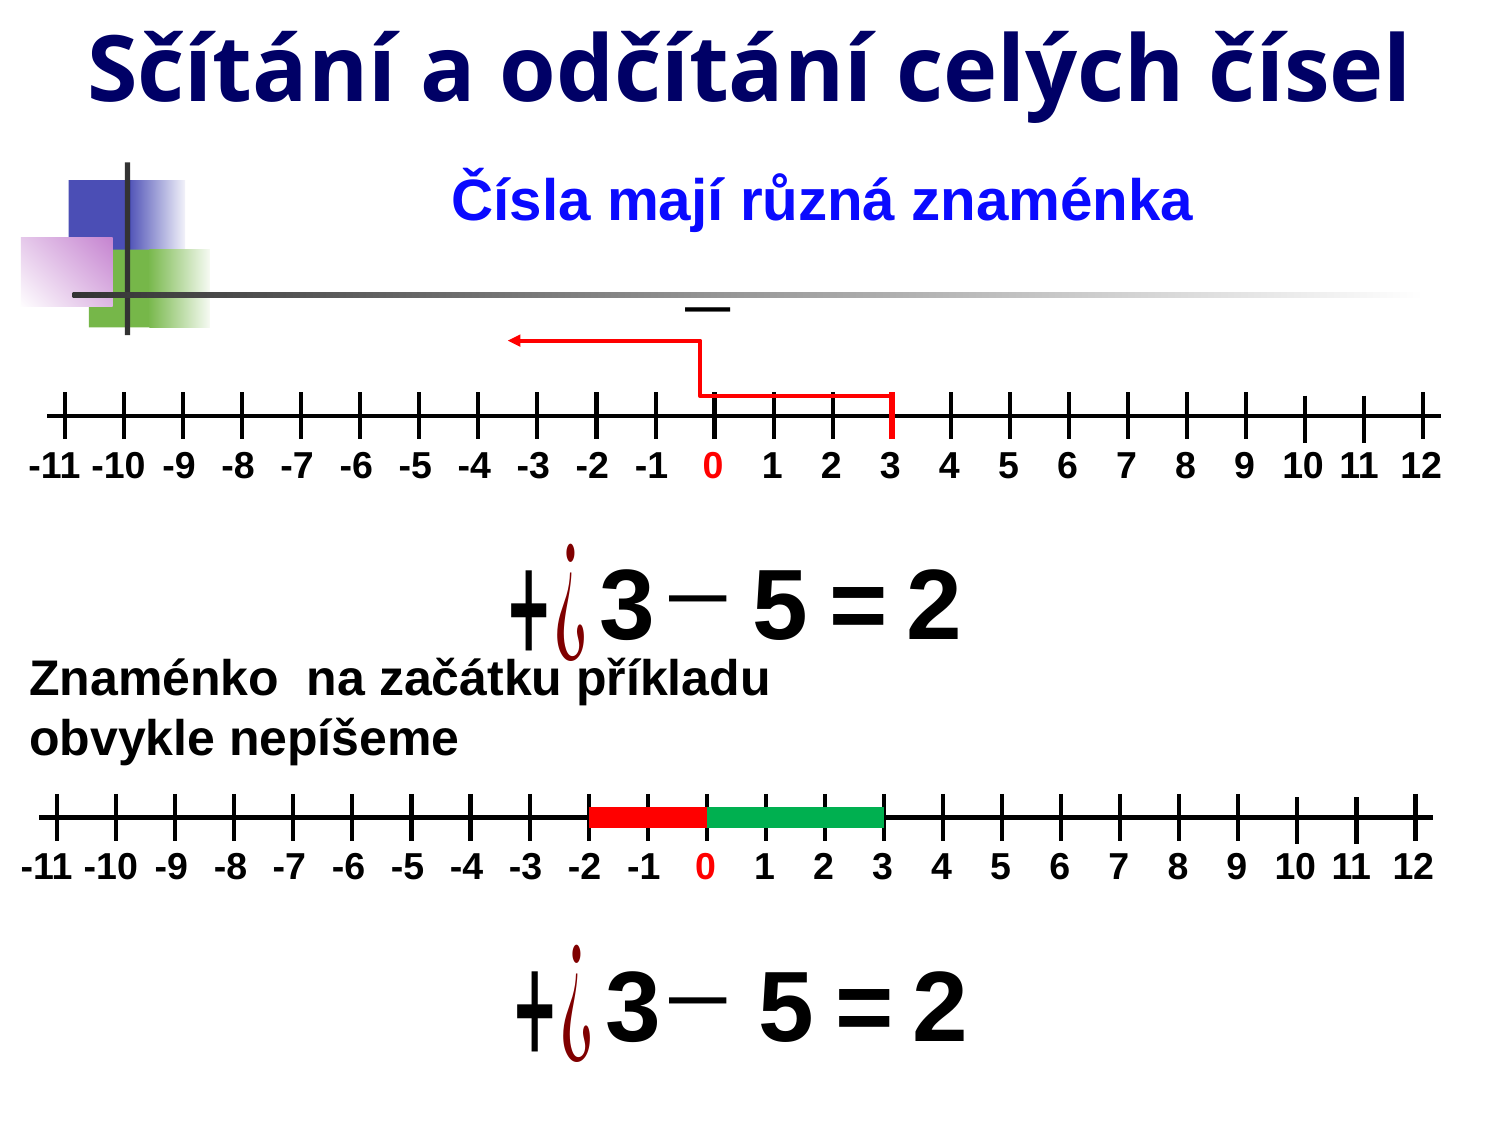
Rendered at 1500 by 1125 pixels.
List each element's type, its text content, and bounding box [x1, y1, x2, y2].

text_box -3 [514, 433, 567, 494]
text_box -6 [336, 433, 390, 494]
text_box -4 [448, 433, 514, 494]
text_box 3 [865, 433, 916, 494]
text_box -1 [629, 433, 691, 494]
title Sčítání a odčítání celých čísel [0, 18, 1500, 128]
text_box -2 [567, 433, 629, 494]
text_box 5 [975, 835, 1027, 895]
text_box -4 [440, 835, 506, 895]
text_box 12 [1385, 433, 1468, 494]
text_box 7 [1093, 835, 1145, 895]
text_box 3 [584, 532, 679, 668]
text_box -11 [13, 433, 103, 494]
text_box -10 [96, 834, 159, 895]
text_box 1 [747, 433, 798, 494]
text_box 0 [684, 835, 732, 895]
text_box 4 [924, 433, 976, 494]
text_box 2 [798, 835, 855, 895]
text_box 9 [1219, 433, 1267, 494]
text_box 6 [1042, 433, 1094, 494]
text_box 4 [916, 835, 968, 895]
text_box 0 [691, 433, 740, 494]
text_box 5 [744, 934, 820, 1069]
text_box -11 [5, 834, 96, 895]
text_box -8 [229, 835, 268, 895]
text_box 9 [1211, 835, 1259, 895]
text_box -8 [237, 433, 275, 494]
text_box 5 [738, 532, 814, 668]
text_box 5 [983, 433, 1035, 494]
text_box -9 [166, 433, 237, 494]
text_box -3 [506, 835, 560, 895]
text_box 8 [1152, 835, 1211, 895]
text_box 8 [1160, 433, 1219, 494]
text_box Čísla mají různá znaménka [236, 154, 1410, 240]
text_box 7 [1101, 433, 1153, 494]
text_box -10 [103, 433, 166, 494]
text_box 3 [857, 835, 908, 895]
text_box 6 [1034, 835, 1086, 895]
text_box 3 [590, 934, 685, 1069]
text_box -1 [621, 835, 684, 895]
text_box 10 [1267, 433, 1324, 494]
text_box 11 [1324, 433, 1385, 494]
text_box -9 [159, 835, 229, 895]
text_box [507, 340, 893, 397]
text_box -5 [382, 835, 440, 895]
text_box 1 [739, 835, 790, 895]
text_box 2 [806, 433, 863, 494]
text_box -5 [390, 433, 448, 494]
text_box -7 [275, 433, 336, 494]
text_box -6 [328, 835, 382, 895]
text_box -7 [268, 835, 328, 895]
text_box -2 [560, 835, 621, 895]
text_box 12 [1377, 834, 1460, 895]
text_box = [814, 532, 898, 668]
text_box 10 [1259, 834, 1316, 895]
text_box = [820, 934, 904, 1069]
text_box 11 [1316, 834, 1377, 895]
